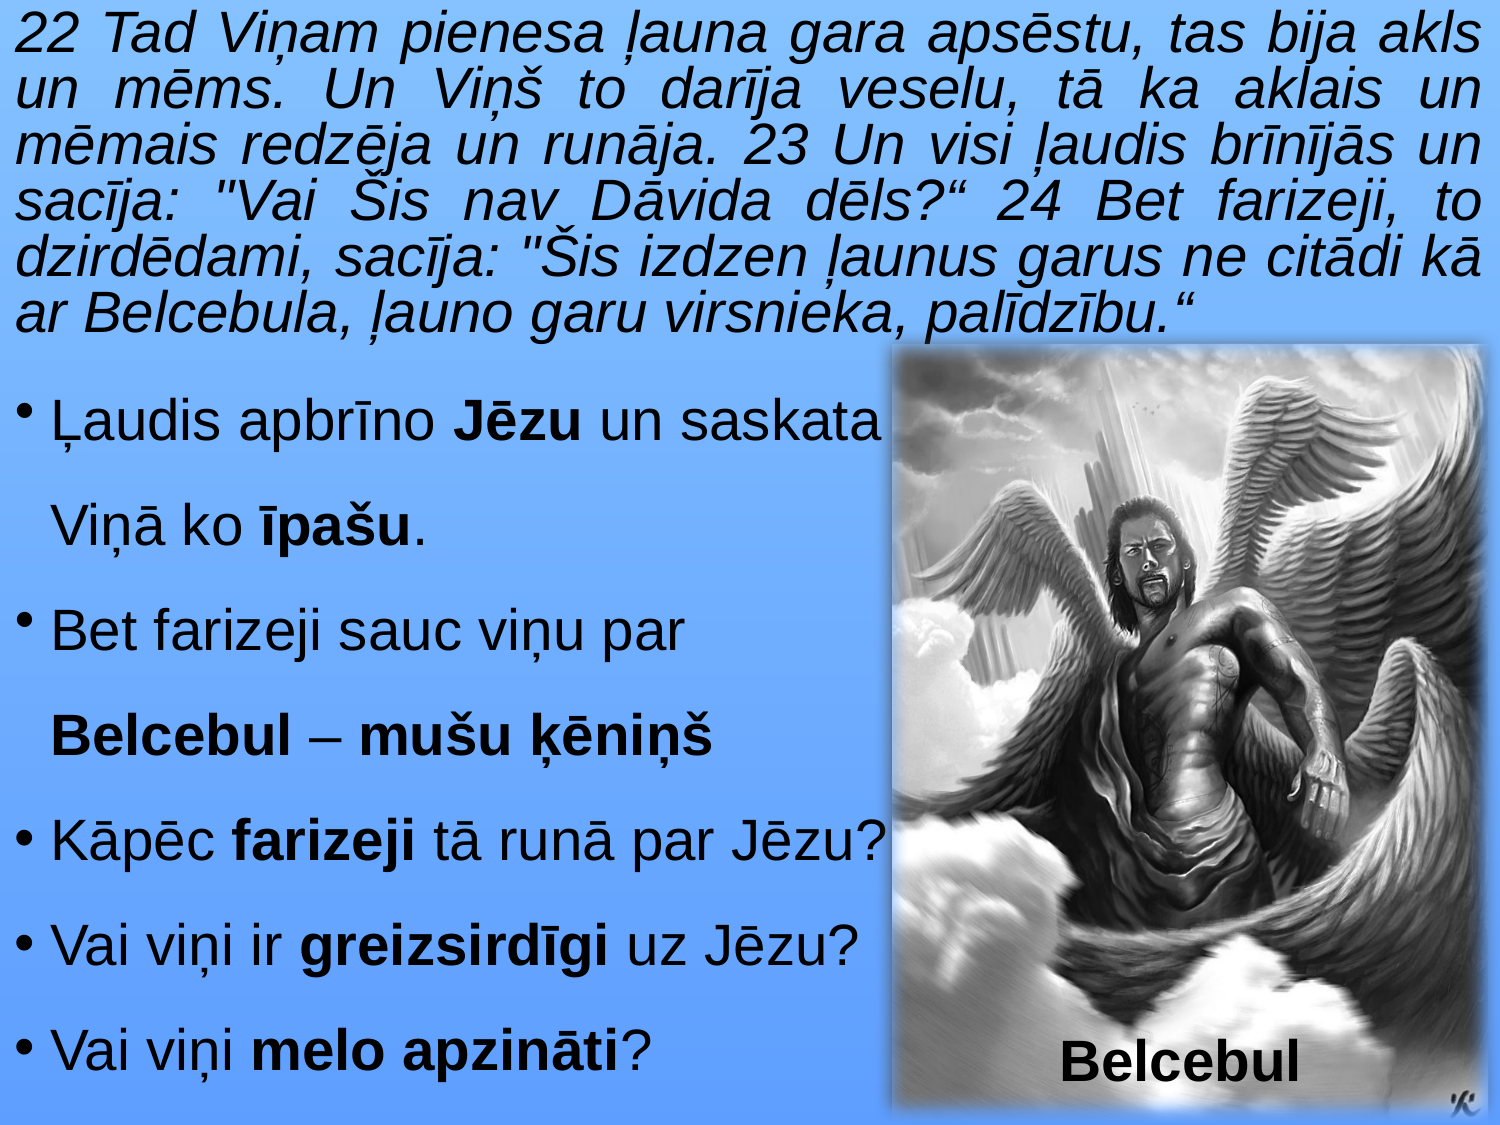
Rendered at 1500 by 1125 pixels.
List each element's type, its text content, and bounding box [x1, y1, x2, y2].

text_box Ļaudis apbrīno Jēzu un saskata Viņā ko īpašu. Bet farizeji sauc viņu par Belcebul – mušu ķēniņš Kāpēc farizeji tā runā par Jēzu? Vai viņi ir greizsirdīgi uz Jēzu? Vai viņi melo apzināti? [0, 339, 869, 1090]
list 22 Tad Viņam pienesa ļauna gara apsēstu, tas bija akls un mēms. Un Viņš to darīja veselu, tā ka aklais un mēmais redzēja un runāja. 23 Un visi ļaudis brīnījās un sacīja: "Vai Šis nav Dāvida dēls?“ 24 Bet farizeji, to dzirdēdami, sacīja: "Šis izdzen ļaunus garus ne citādi kā ar Belcebula, ļauno garu virsnieka, palīdzību.“ [0, 0, 1500, 178]
picture [874, 329, 1500, 1125]
